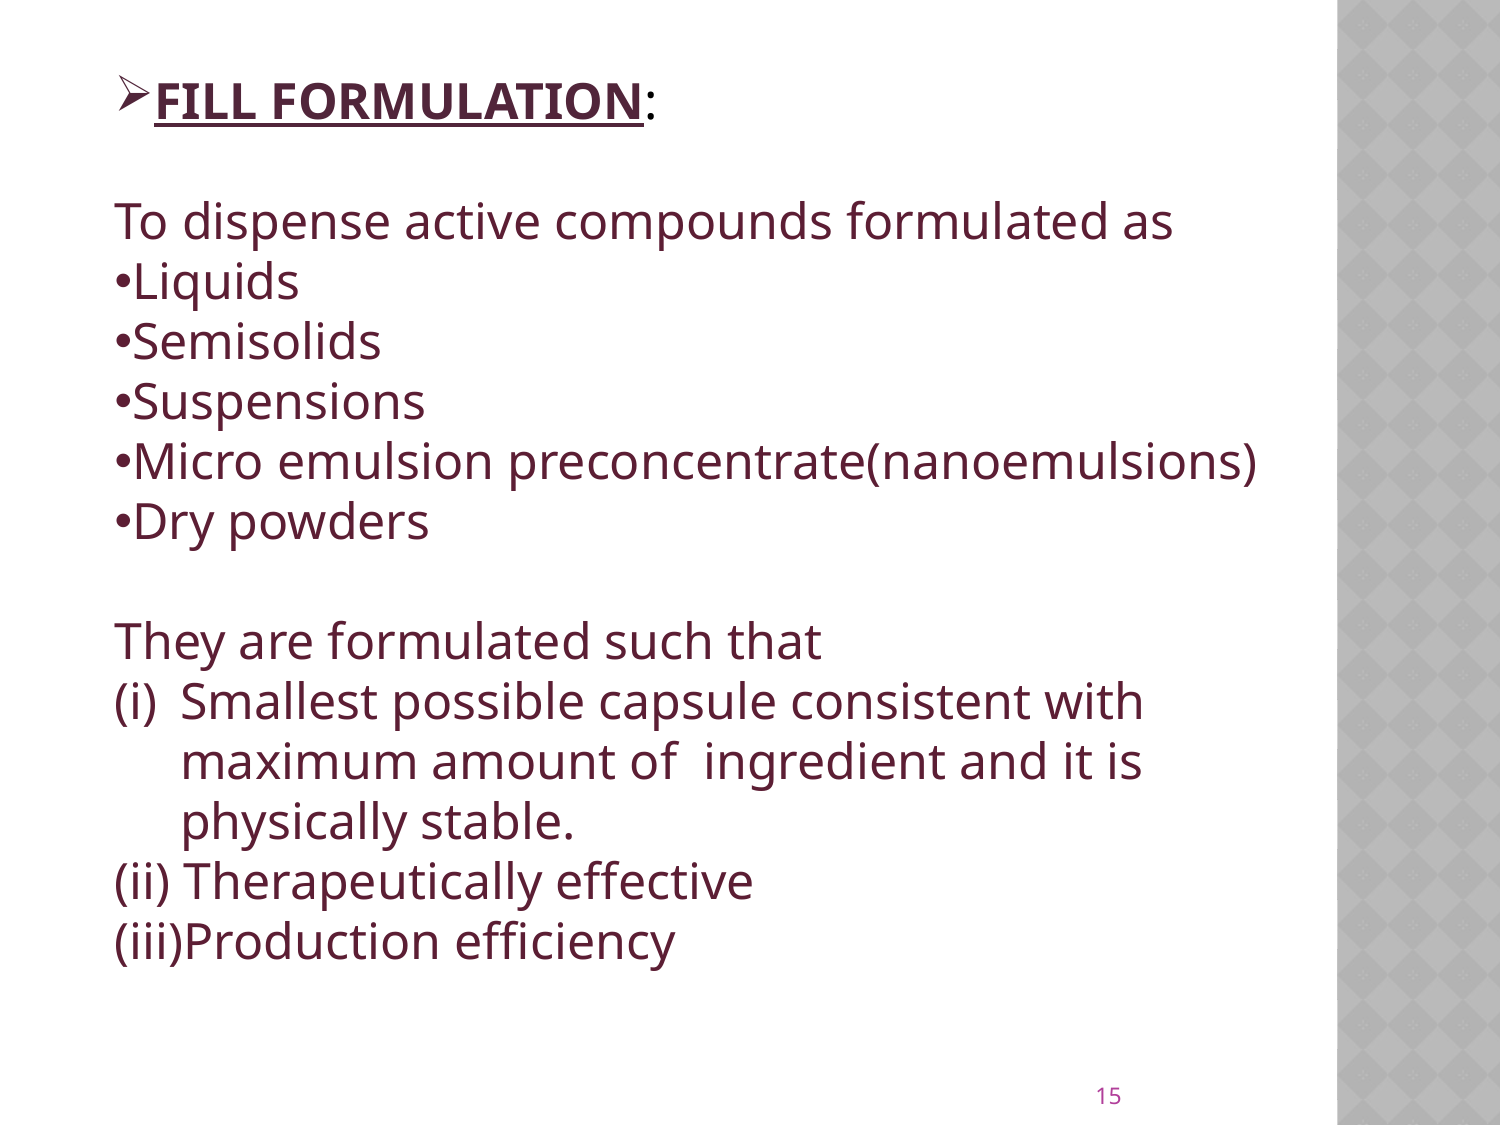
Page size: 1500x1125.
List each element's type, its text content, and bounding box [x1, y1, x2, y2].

text_box FILL FORMULATION: To dispense active compounds formulated as Liquids Semisolids Suspensions Micro emulsion preconcentrate(nanoemulsions) Dry powders They are formulated such that Smallest possible capsule consistent with maximum amount of ingredient and it is physically stable. (ii) Therapeutically effective (iii)Production efficiency [99, 62, 1363, 1068]
slide_number 15 [1025, 1075, 1122, 1113]
